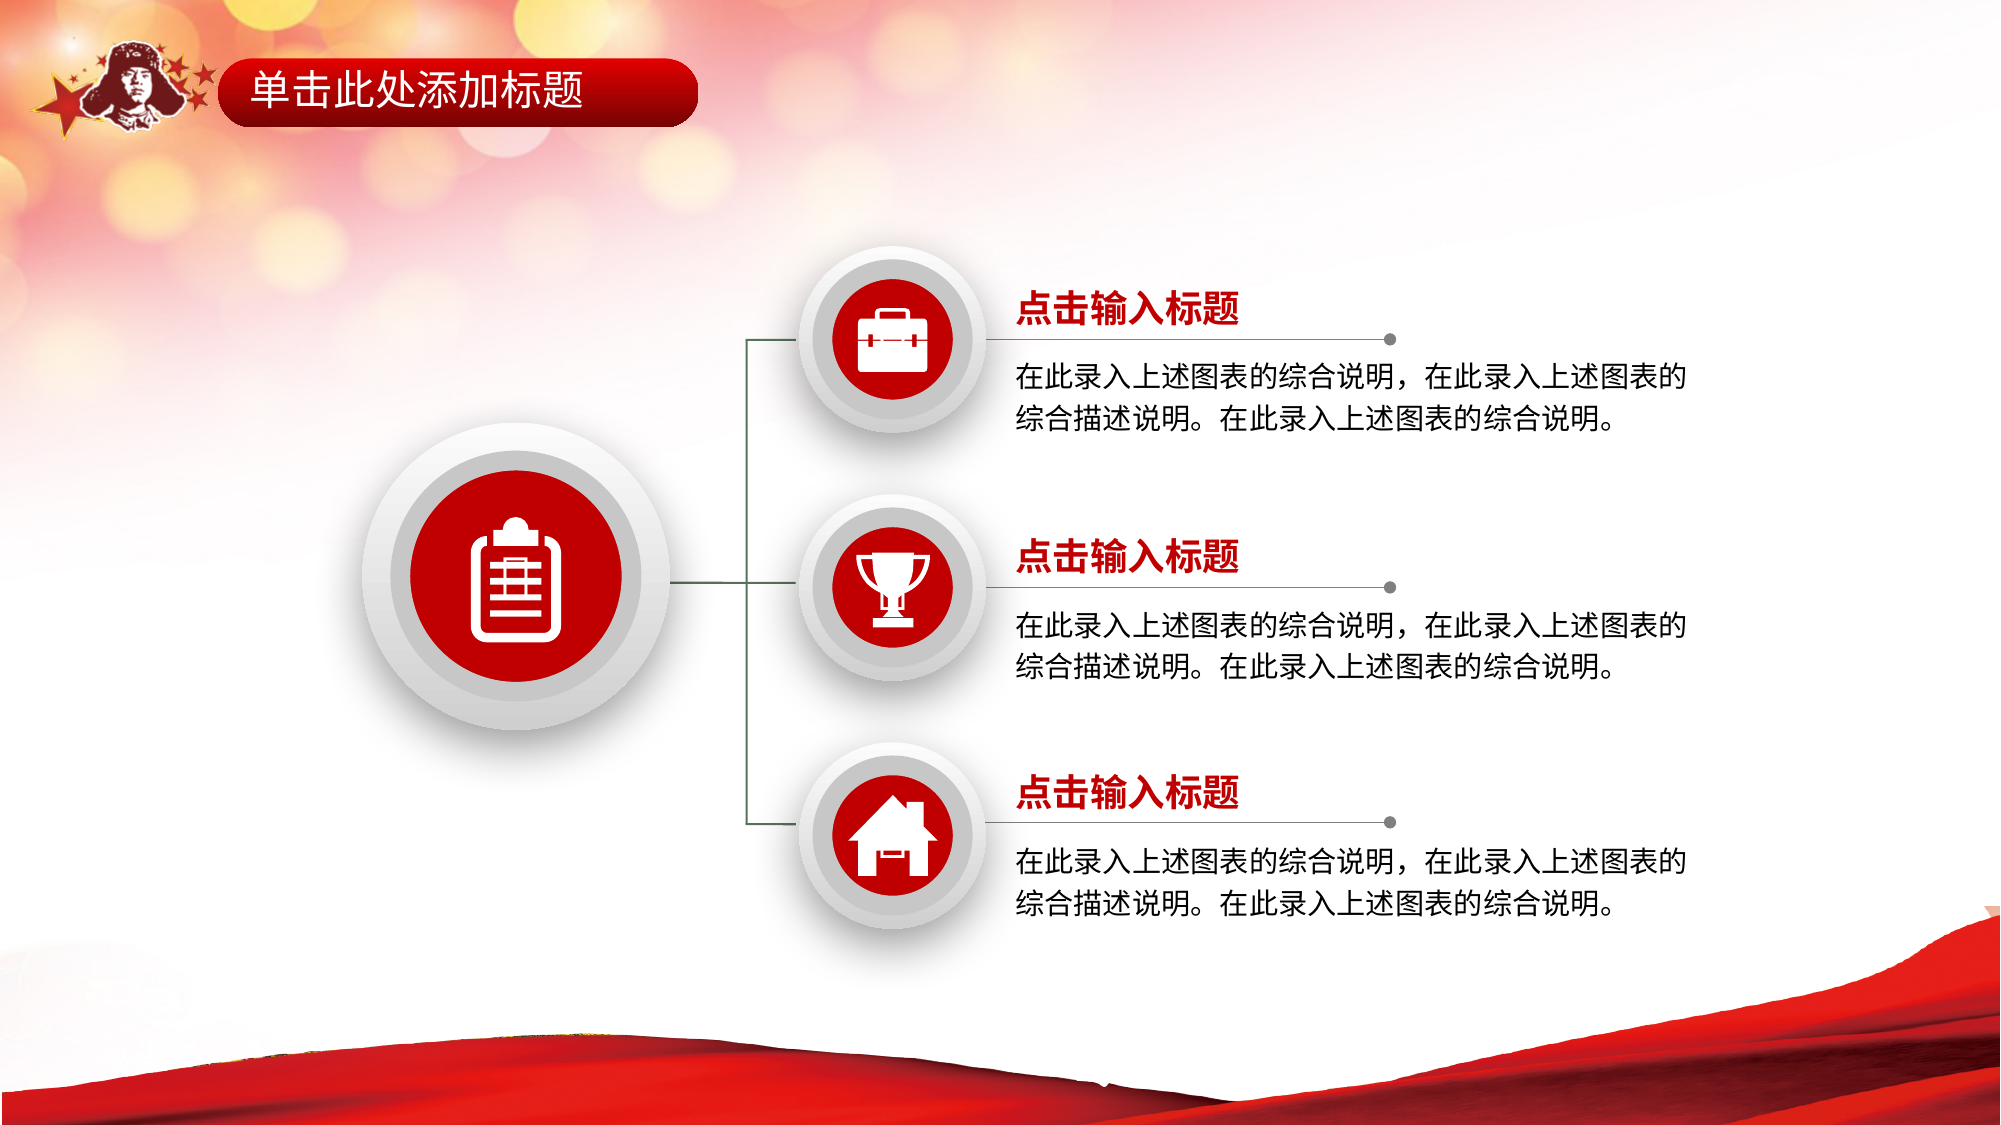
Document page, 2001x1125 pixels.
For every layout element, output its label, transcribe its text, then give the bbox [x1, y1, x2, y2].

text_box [362, 422, 670, 730]
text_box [856, 552, 930, 628]
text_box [799, 494, 986, 681]
text_box 在此录入上述图表的综合说明，在此录入上述图表的综合描述说明。在此录入上述图表的综合说明。 [1000, 828, 1721, 906]
text_box [229, 57, 700, 129]
picture [0, 0, 2001, 1125]
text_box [470, 517, 561, 643]
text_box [799, 246, 986, 433]
text_box 在此录入上述图表的综合说明，在此录入上述图表的综合描述说明。在此录入上述图表的综合说明。 [1000, 592, 1721, 692]
text_box 单击此处添加标题 [238, 58, 658, 120]
text_box 点击输入标题 [1000, 761, 1272, 822]
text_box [670, 513, 799, 651]
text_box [799, 742, 986, 929]
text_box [857, 307, 928, 372]
text_box 点击输入标题 [1000, 277, 1272, 338]
text_box 在此录入上述图表的综合说明，在此录入上述图表的综合描述说明。在此录入上述图表的综合说明。 [1000, 344, 1721, 444]
text_box 点击输入标题 [1000, 525, 1272, 586]
